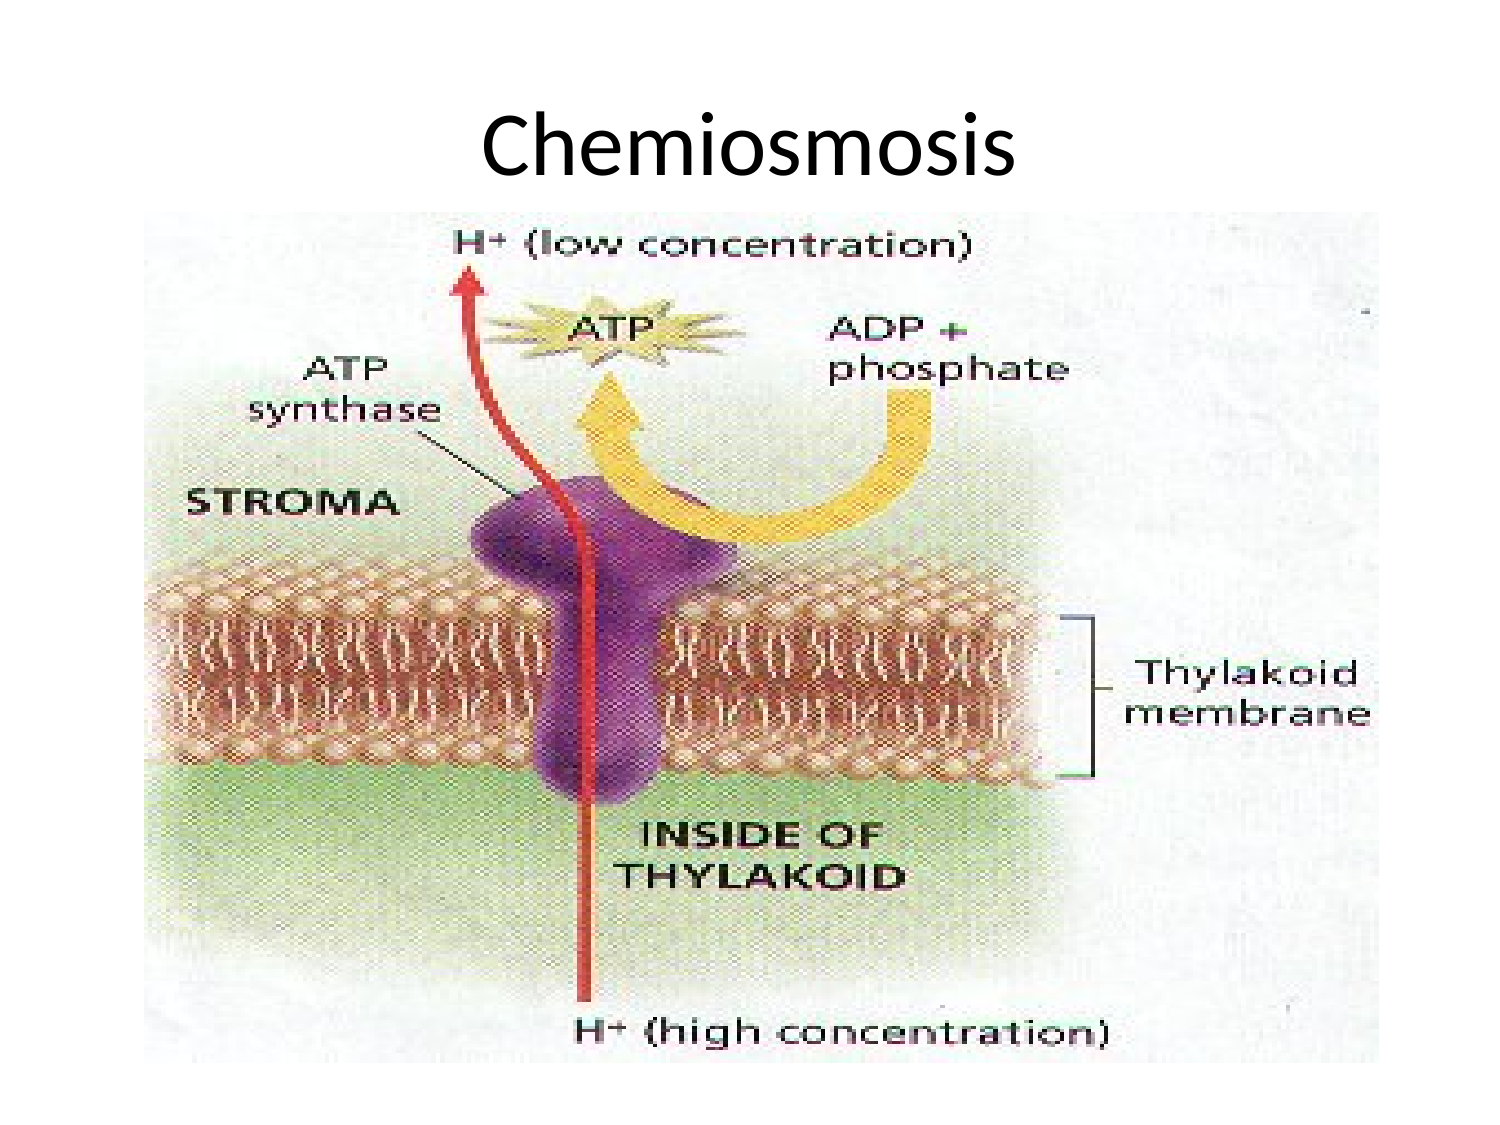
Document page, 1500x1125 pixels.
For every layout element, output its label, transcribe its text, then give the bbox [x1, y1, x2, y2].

title Chemiosmosis [75, 45, 1425, 233]
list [144, 212, 1379, 1063]
